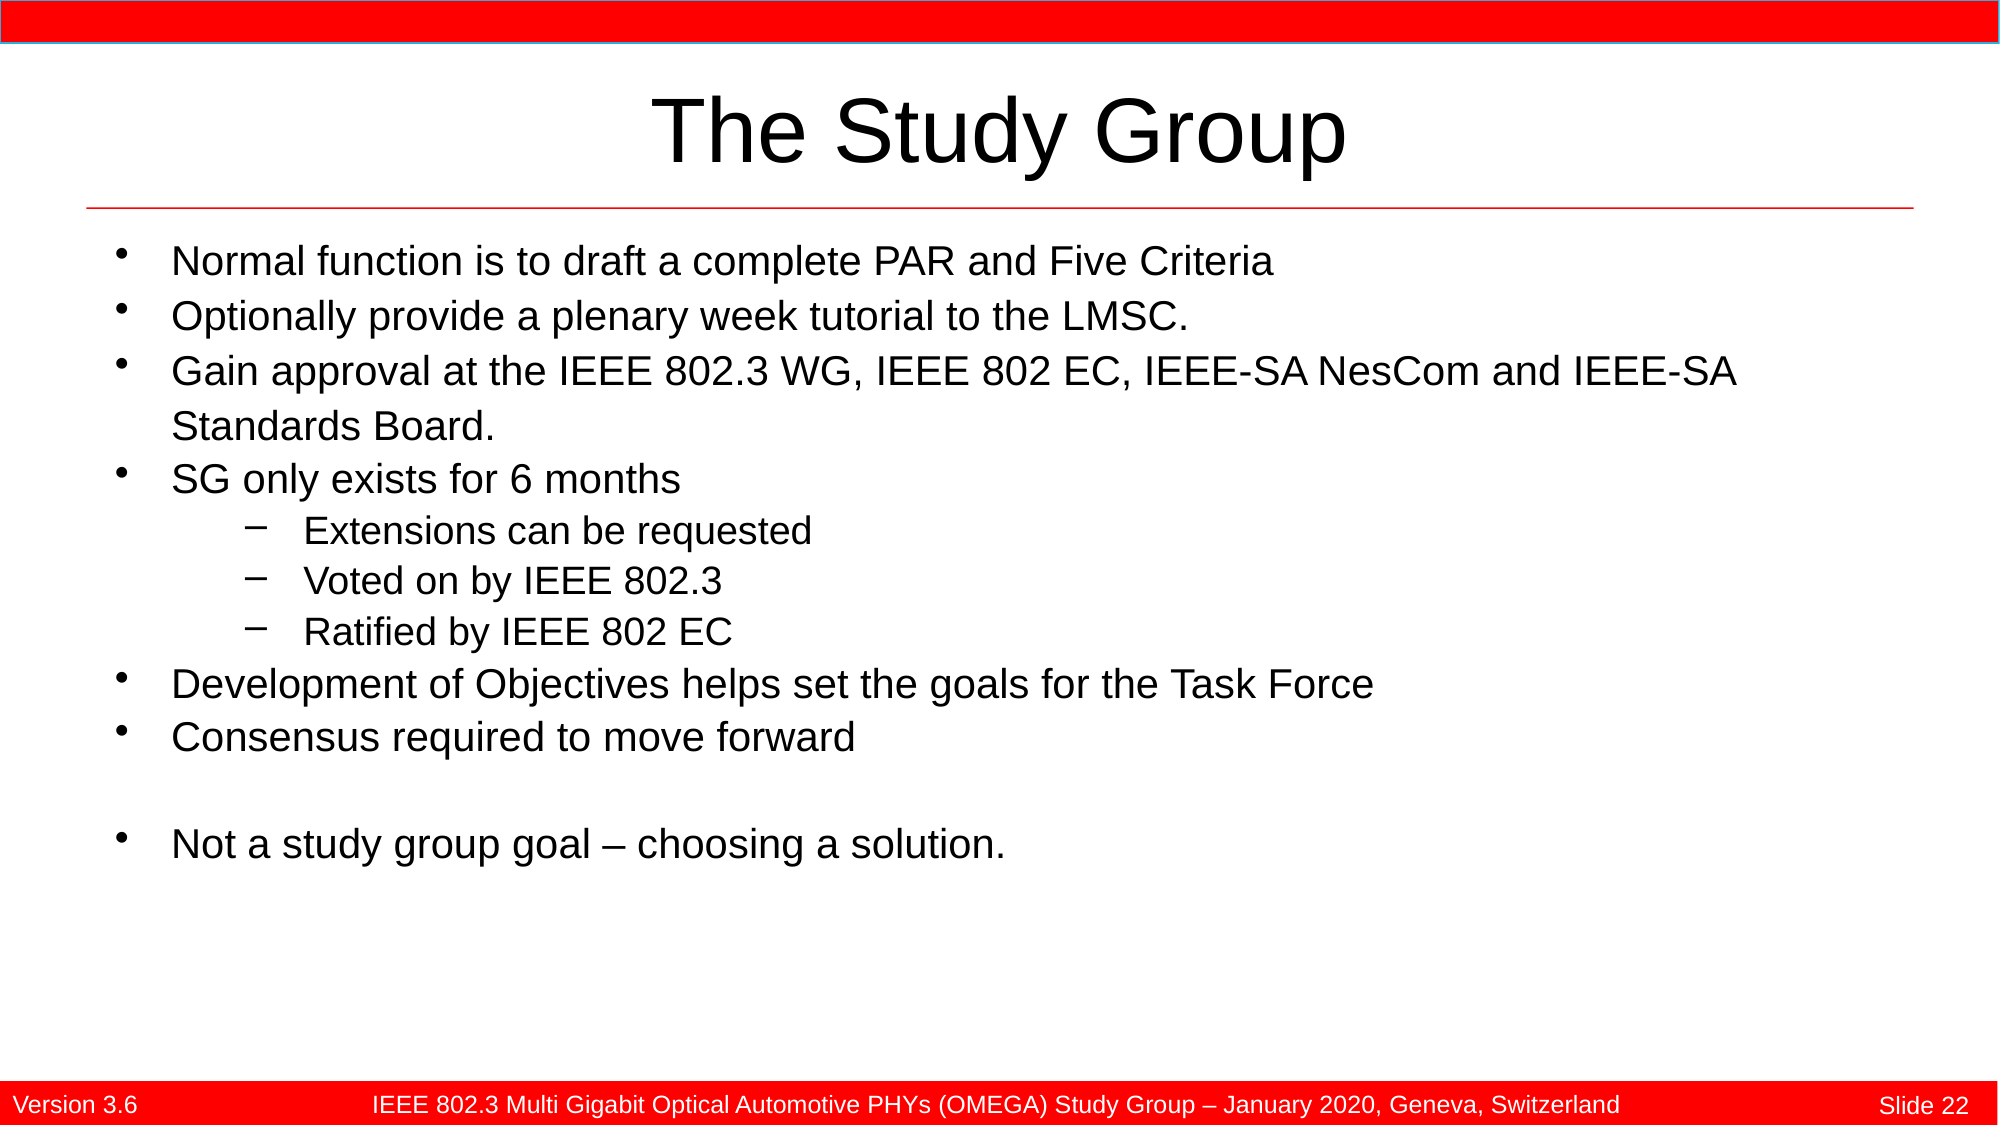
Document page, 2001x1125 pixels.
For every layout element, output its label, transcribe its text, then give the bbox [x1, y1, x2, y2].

title The Study Group [99, 66, 1901, 197]
list Normal function is to draft a complete PAR and Five Criteria Optionally provide a plenary week tutorial to the LMSC. Gain approval at the IEEE 802.3 WG, IEEE 802 EC, IEEE-SA NesCom and IEEE-SA Standards Board. SG only exists for 6 months Extensions can be requested Voted on by IEEE 802.3 Ratified by IEEE 802 EC Development of Objectives helps set the goals for the Task Force Consensus required to move forward Not a study group goal – choosing a solution. [99, 221, 1901, 965]
